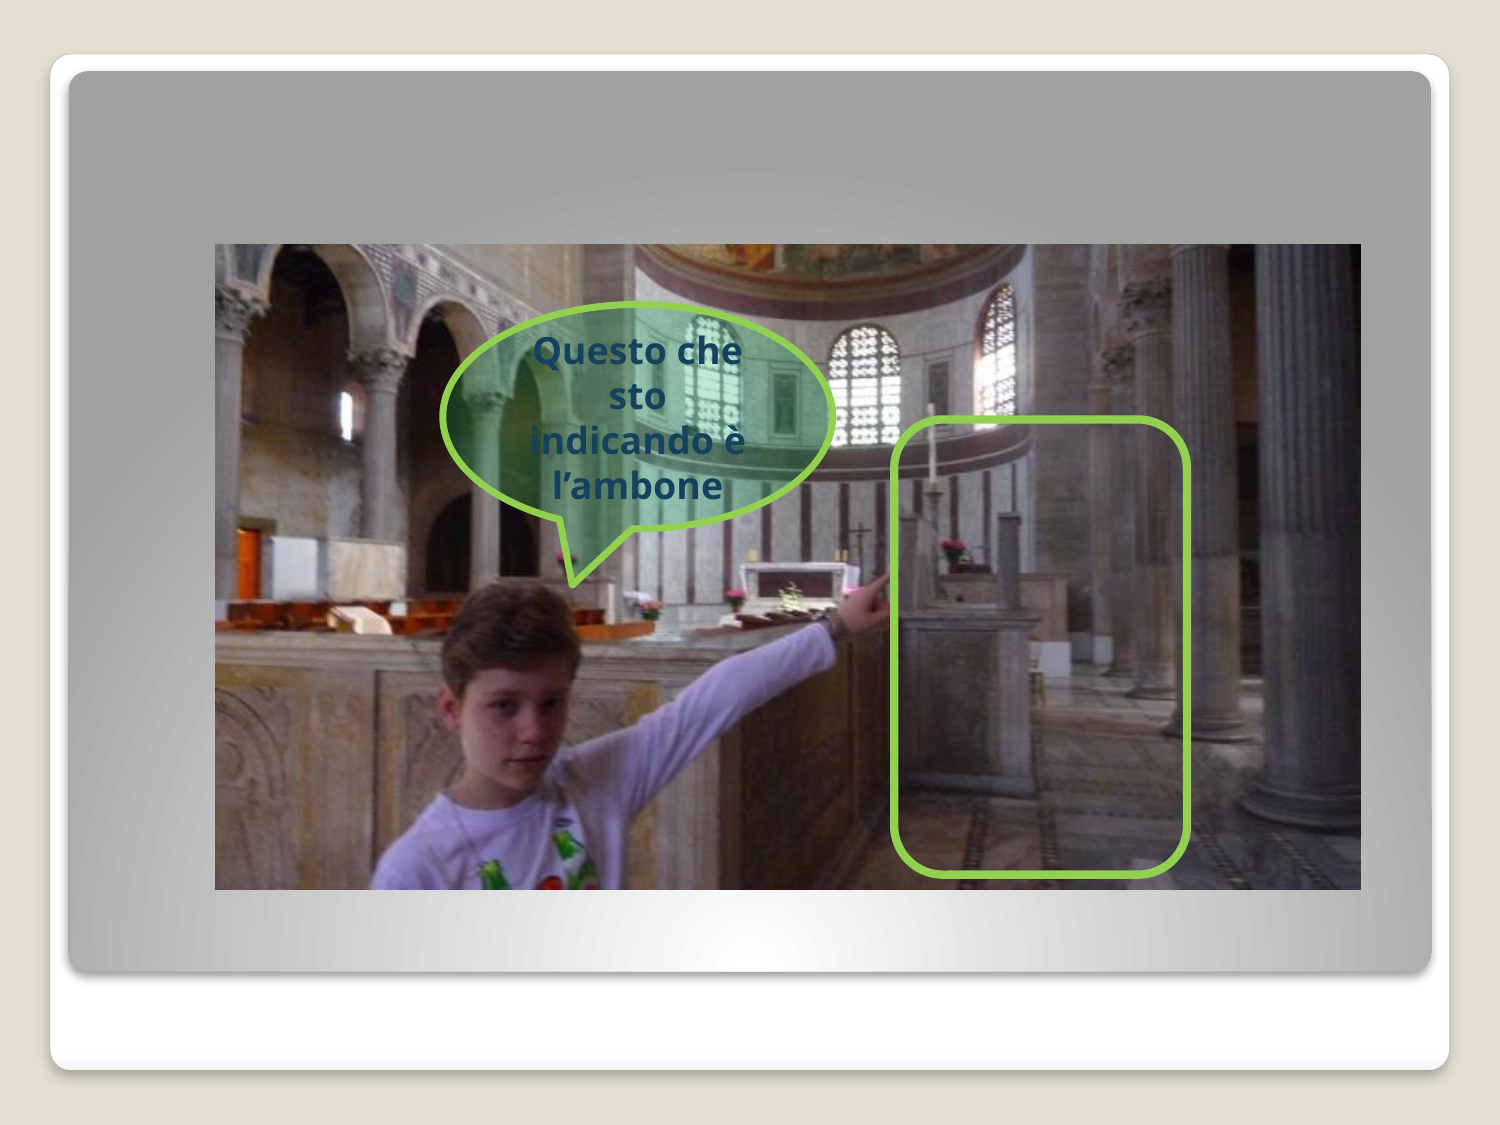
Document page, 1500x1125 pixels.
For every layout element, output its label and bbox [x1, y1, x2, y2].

picture [215, 244, 1361, 890]
